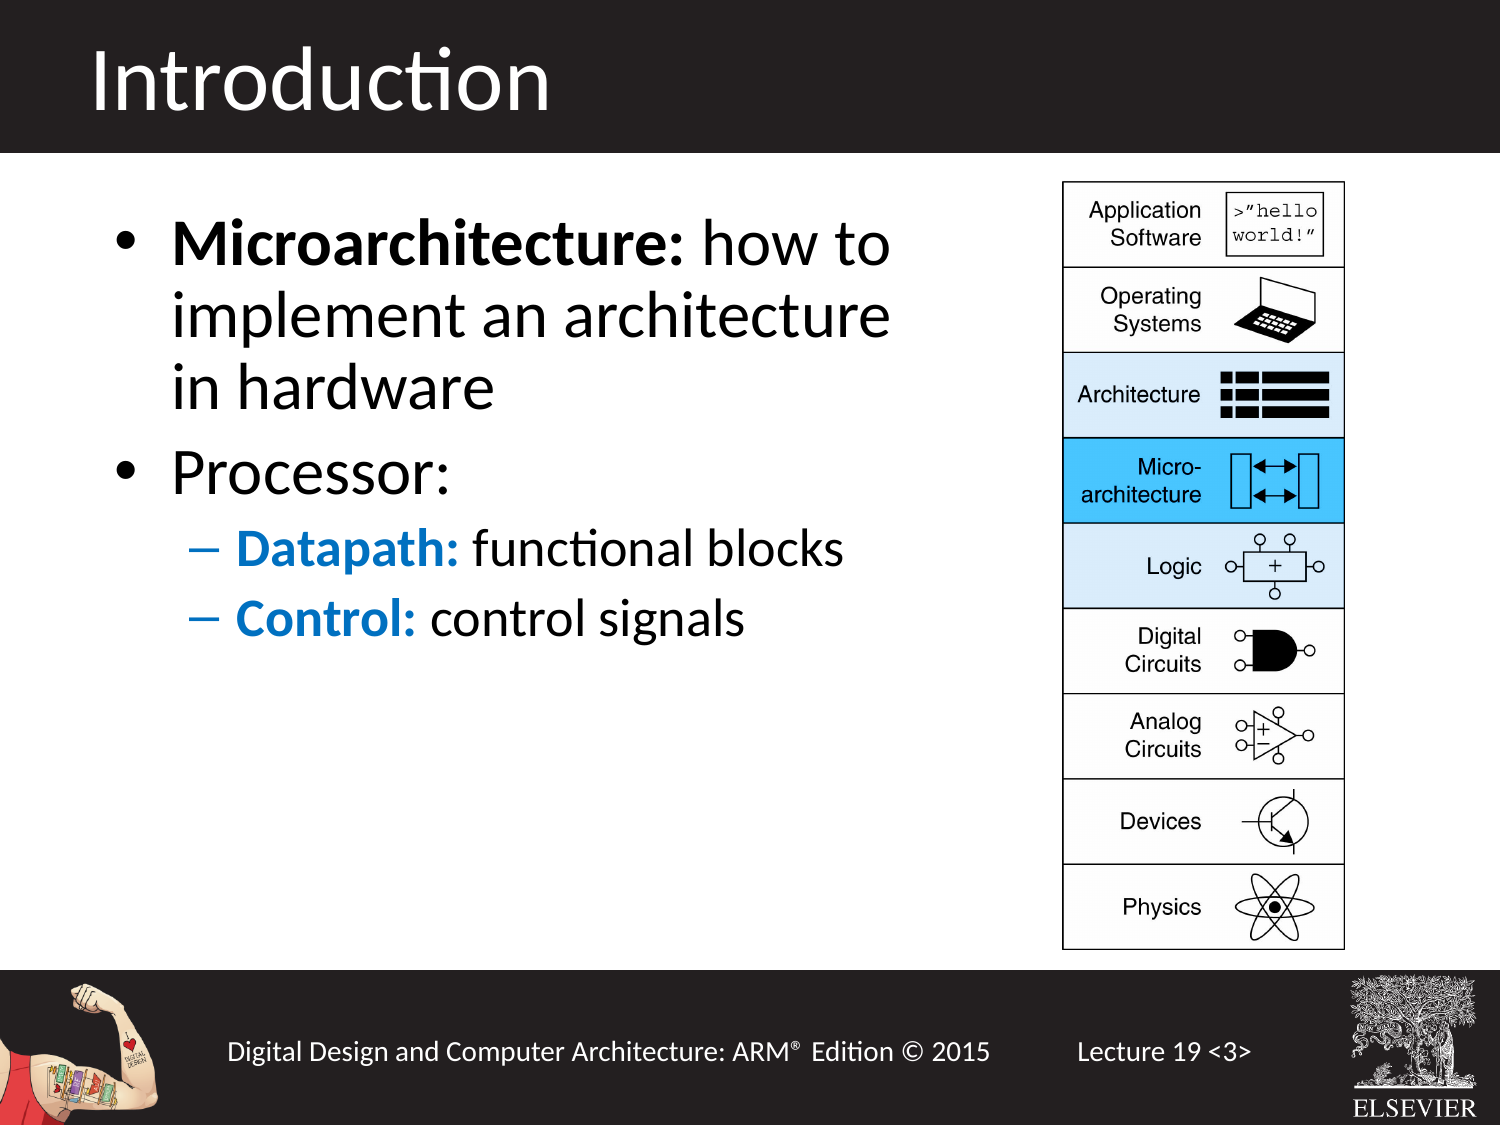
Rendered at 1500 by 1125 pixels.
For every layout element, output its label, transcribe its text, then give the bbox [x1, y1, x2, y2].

picture [1062, 180, 1345, 951]
list Microarchitecture: how to implement an architecture in hardware Processor: Datapath: functional blocks Control: control signals [99, 200, 950, 1013]
text_box Introduction [75, 11, 1375, 136]
picture [1350, 974, 1477, 1117]
picture [0, 979, 163, 1125]
